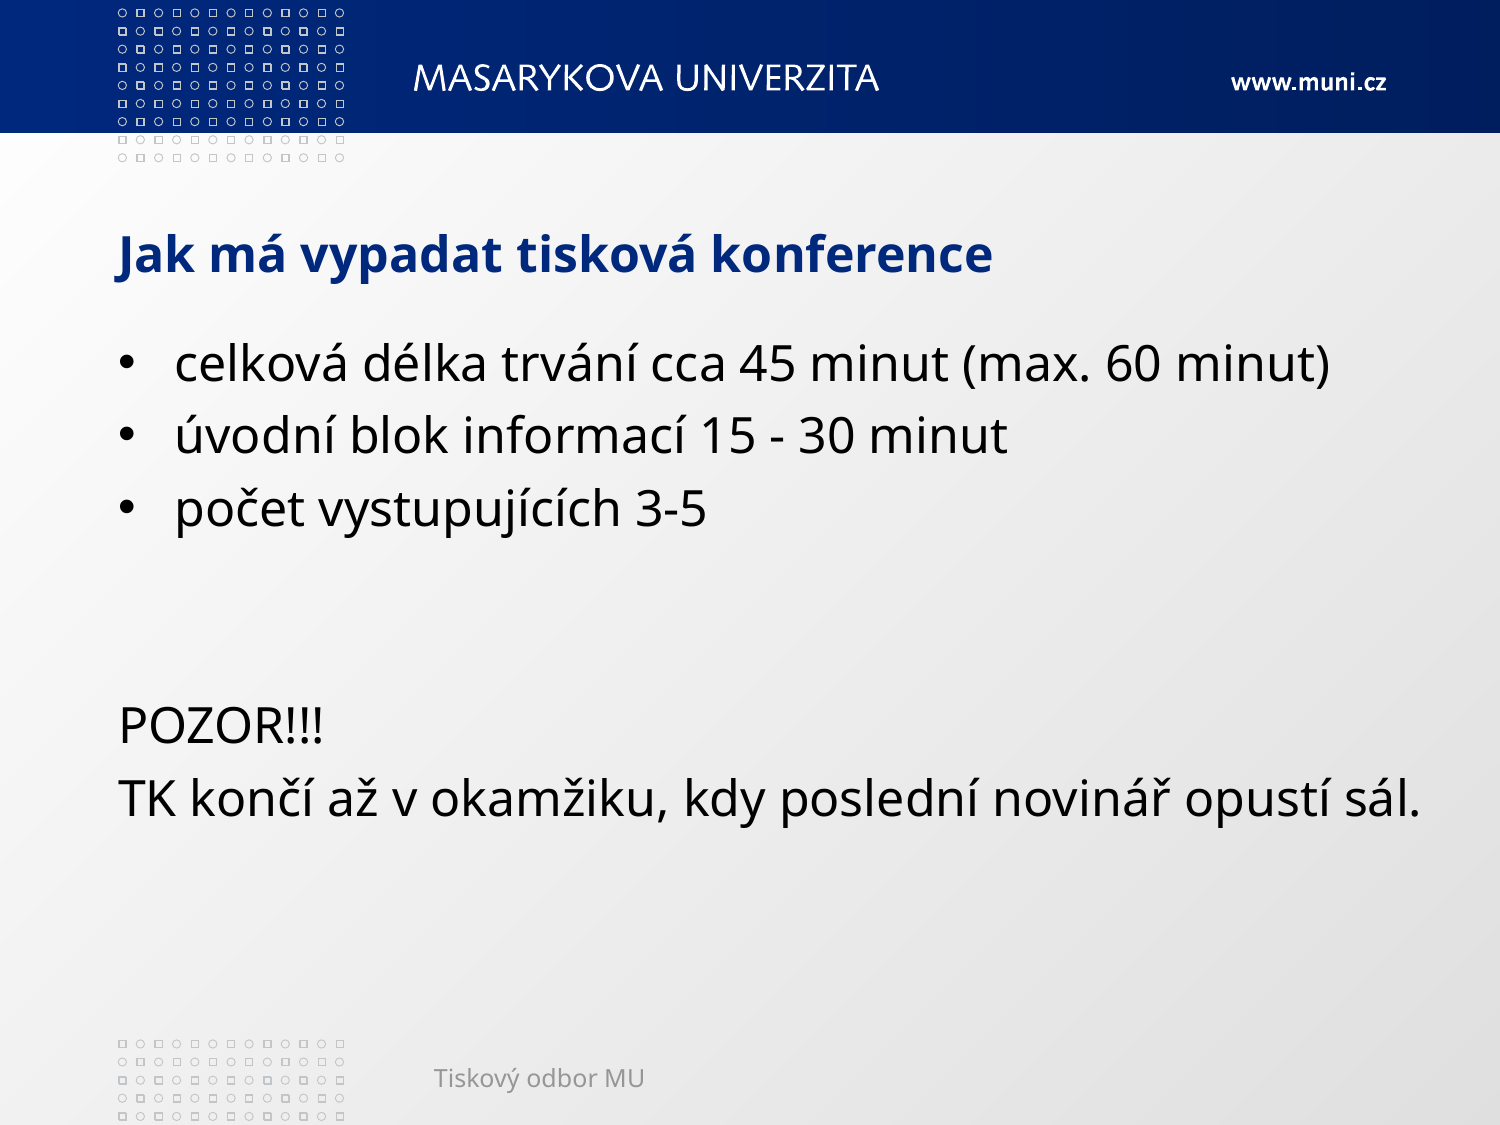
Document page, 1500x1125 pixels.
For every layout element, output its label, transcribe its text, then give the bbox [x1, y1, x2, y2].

list celková délka trvání cca 45 minut (max. 60 minut) úvodní blok informací 15 - 30 minut počet vystupujících 3-5 POZOR!!! TK končí až v okamžiku, kdy poslední novinář opustí sál. [118, 331, 1469, 1006]
title Jak má vypadat tisková konference [118, 184, 1403, 291]
footer Tiskový odbor MU [419, 1025, 1081, 1100]
